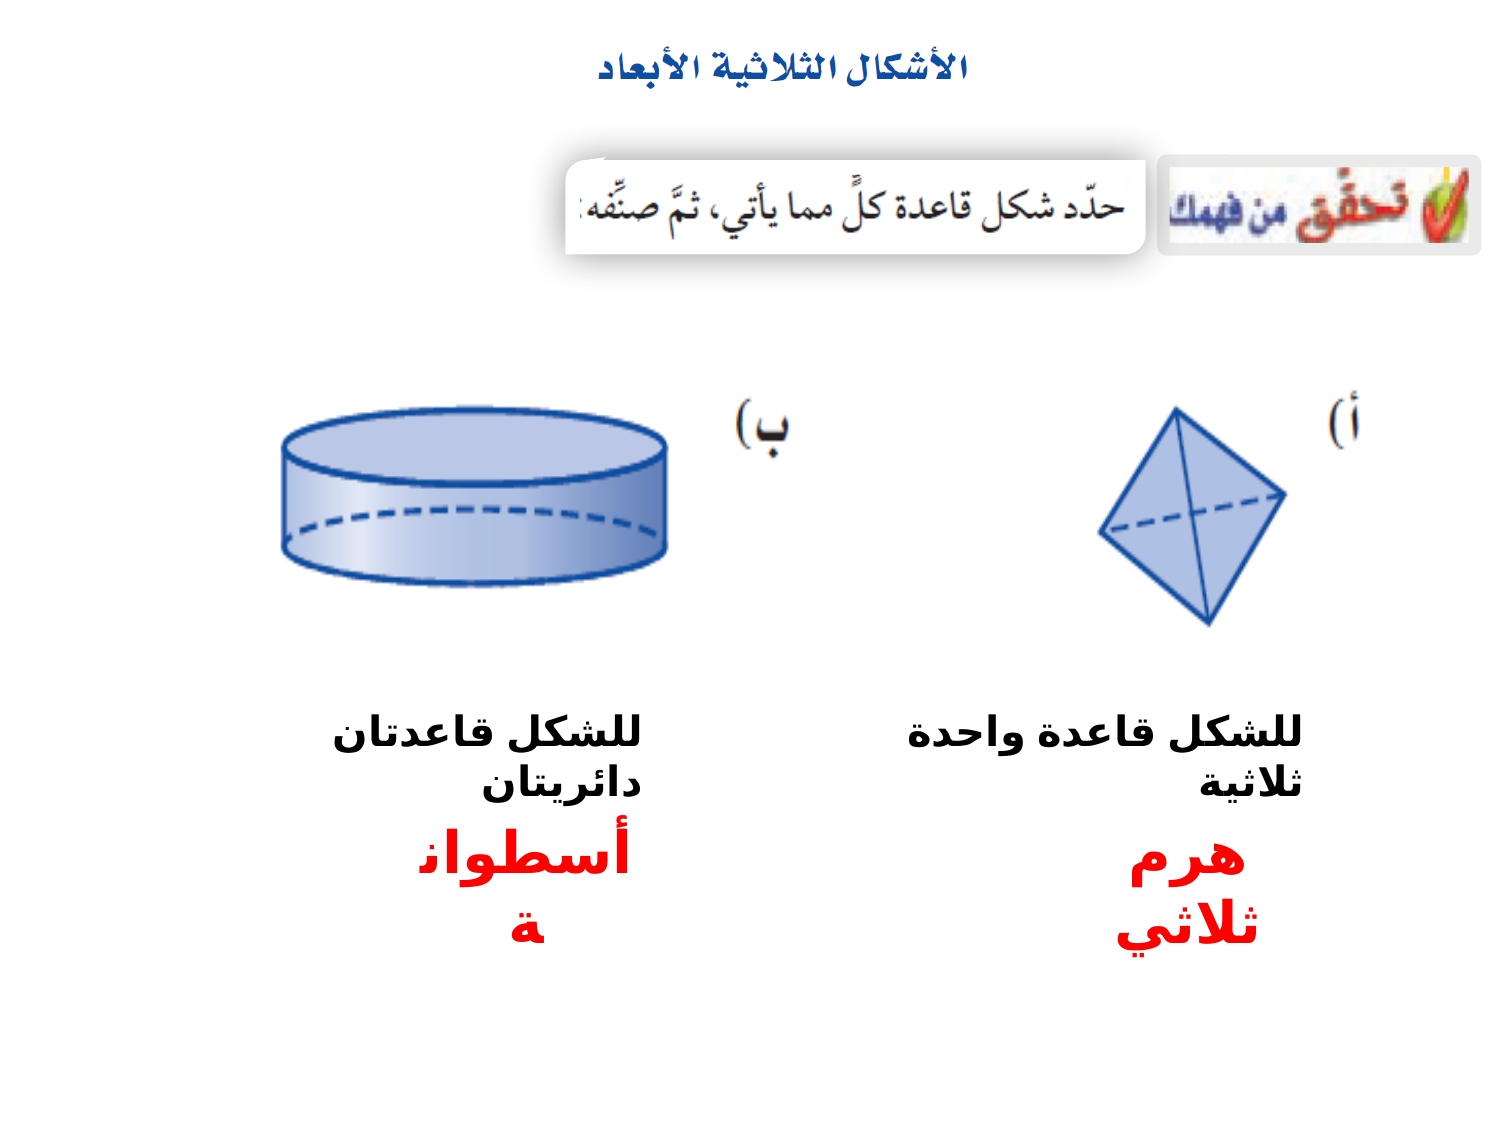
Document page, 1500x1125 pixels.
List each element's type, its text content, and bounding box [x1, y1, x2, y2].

text_box للشكل قاعدتان دائريتان [218, 697, 658, 813]
picture [1163, 160, 1476, 250]
picture [265, 361, 1377, 642]
text_box هرم ثلاثي [1057, 807, 1320, 963]
text_box للشكل قاعدة واحدة ثلاثية [879, 697, 1320, 813]
text_box أسطوانة [395, 807, 658, 963]
picture [572, 167, 1139, 248]
picture [596, 42, 970, 91]
